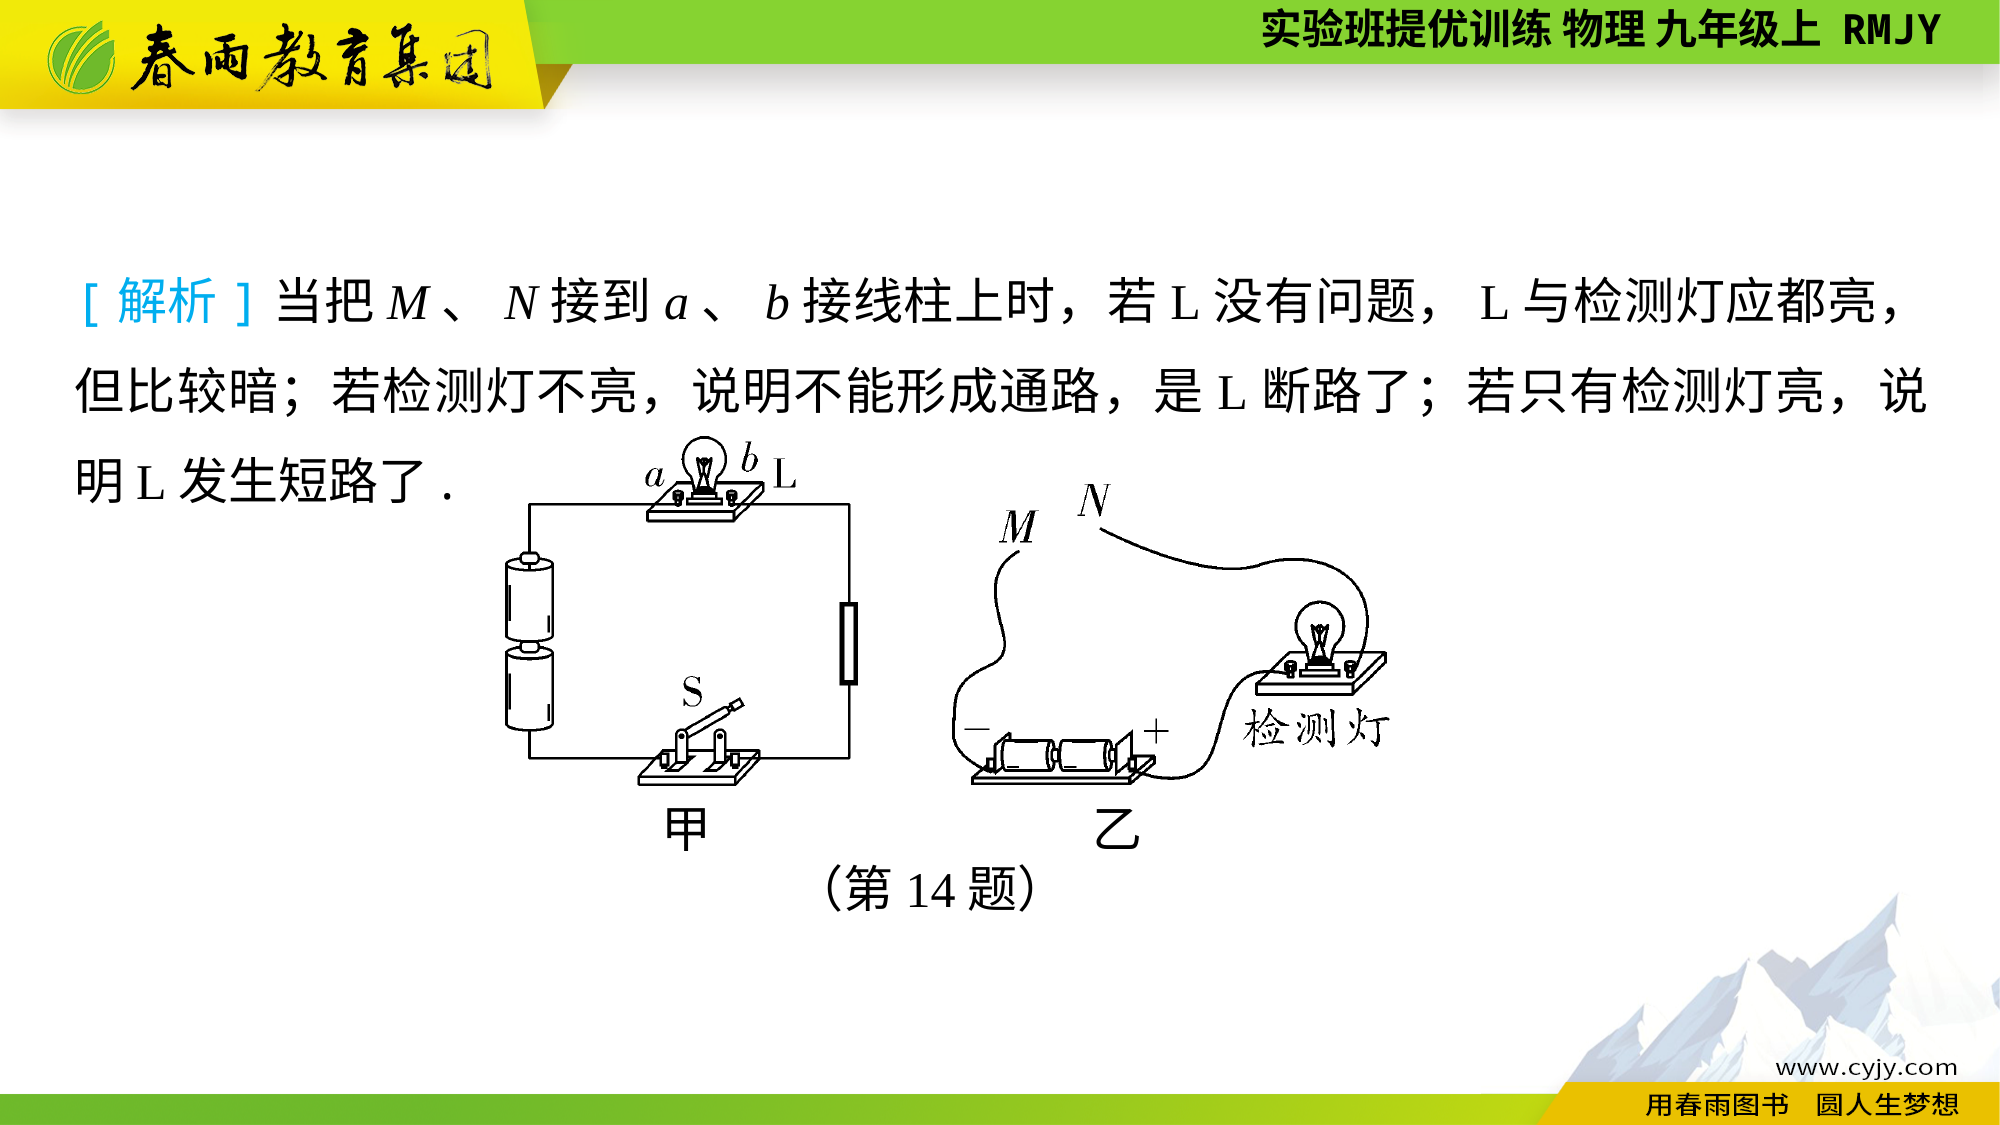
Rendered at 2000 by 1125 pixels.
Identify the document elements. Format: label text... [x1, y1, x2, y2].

list [解析]当把M、N接到a、b接线柱上时，若L没有问题，L与检测灯应都亮，但比较暗；若检测灯不亮，说明不能形成通路，是L断路了；若只有检测灯亮，说明L发生短路了. [59, 232, 1944, 509]
text_box 甲 乙 （第14题） [647, 790, 1215, 926]
picture [0, 0, 2000, 1125]
